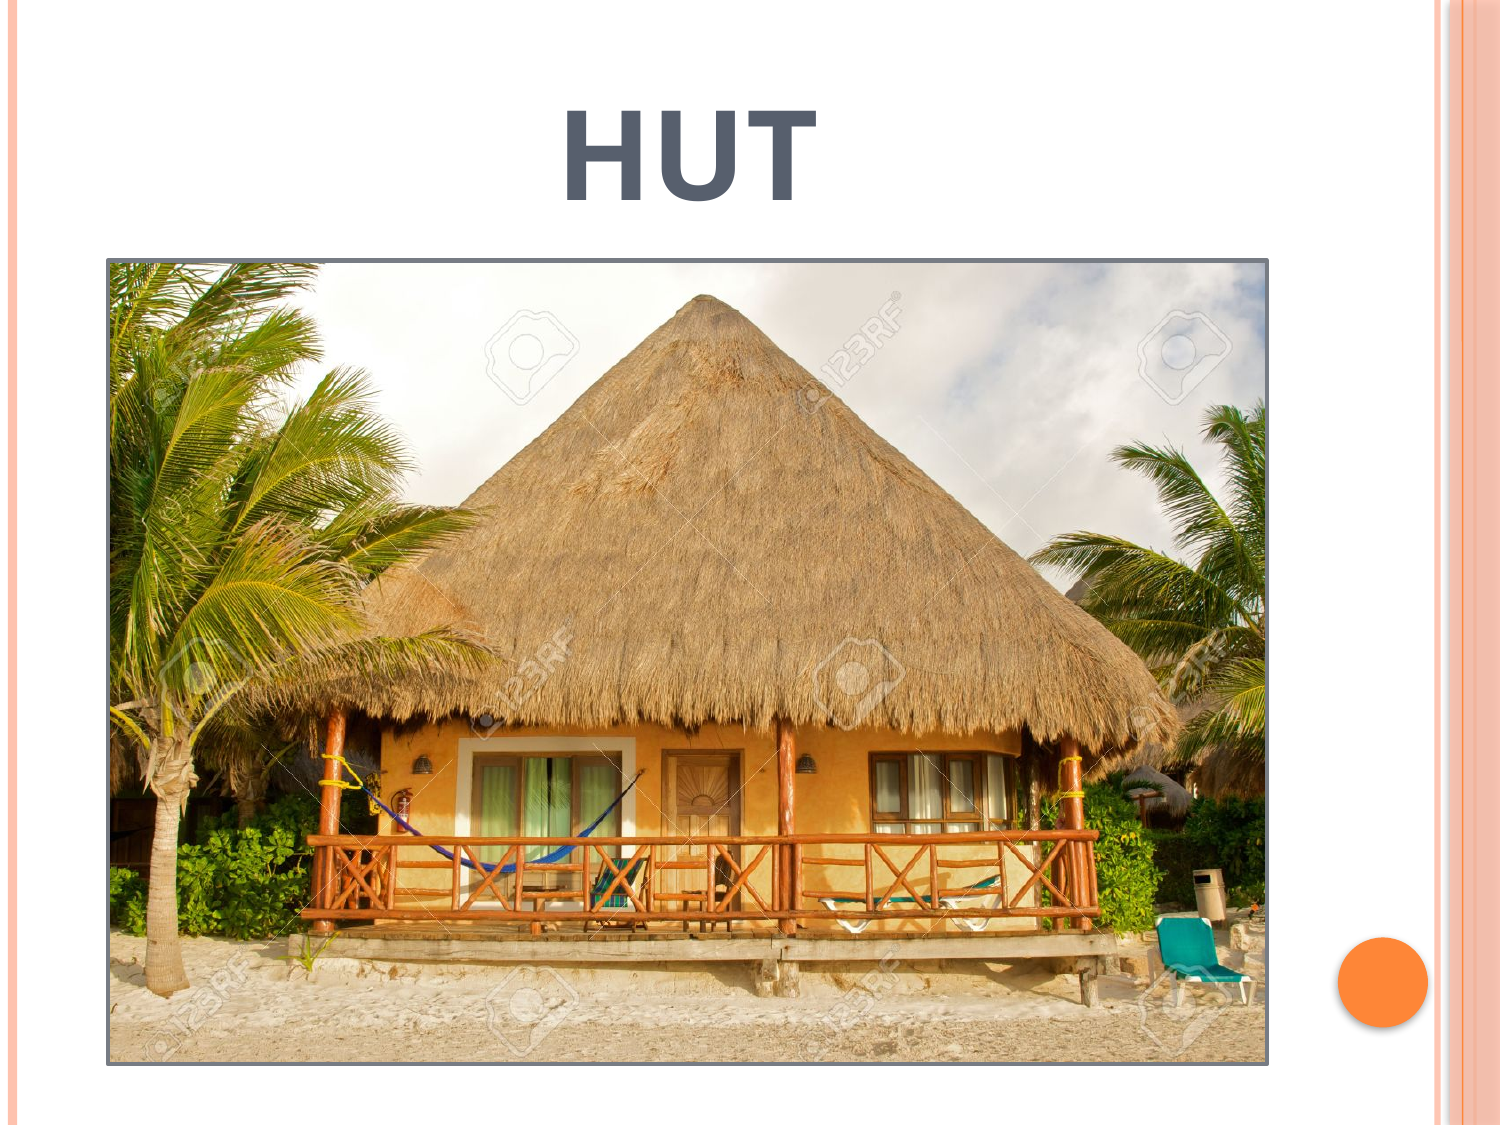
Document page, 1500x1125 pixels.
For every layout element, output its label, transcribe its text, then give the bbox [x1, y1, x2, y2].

title Hut [75, 45, 1300, 233]
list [109, 261, 1266, 1063]
